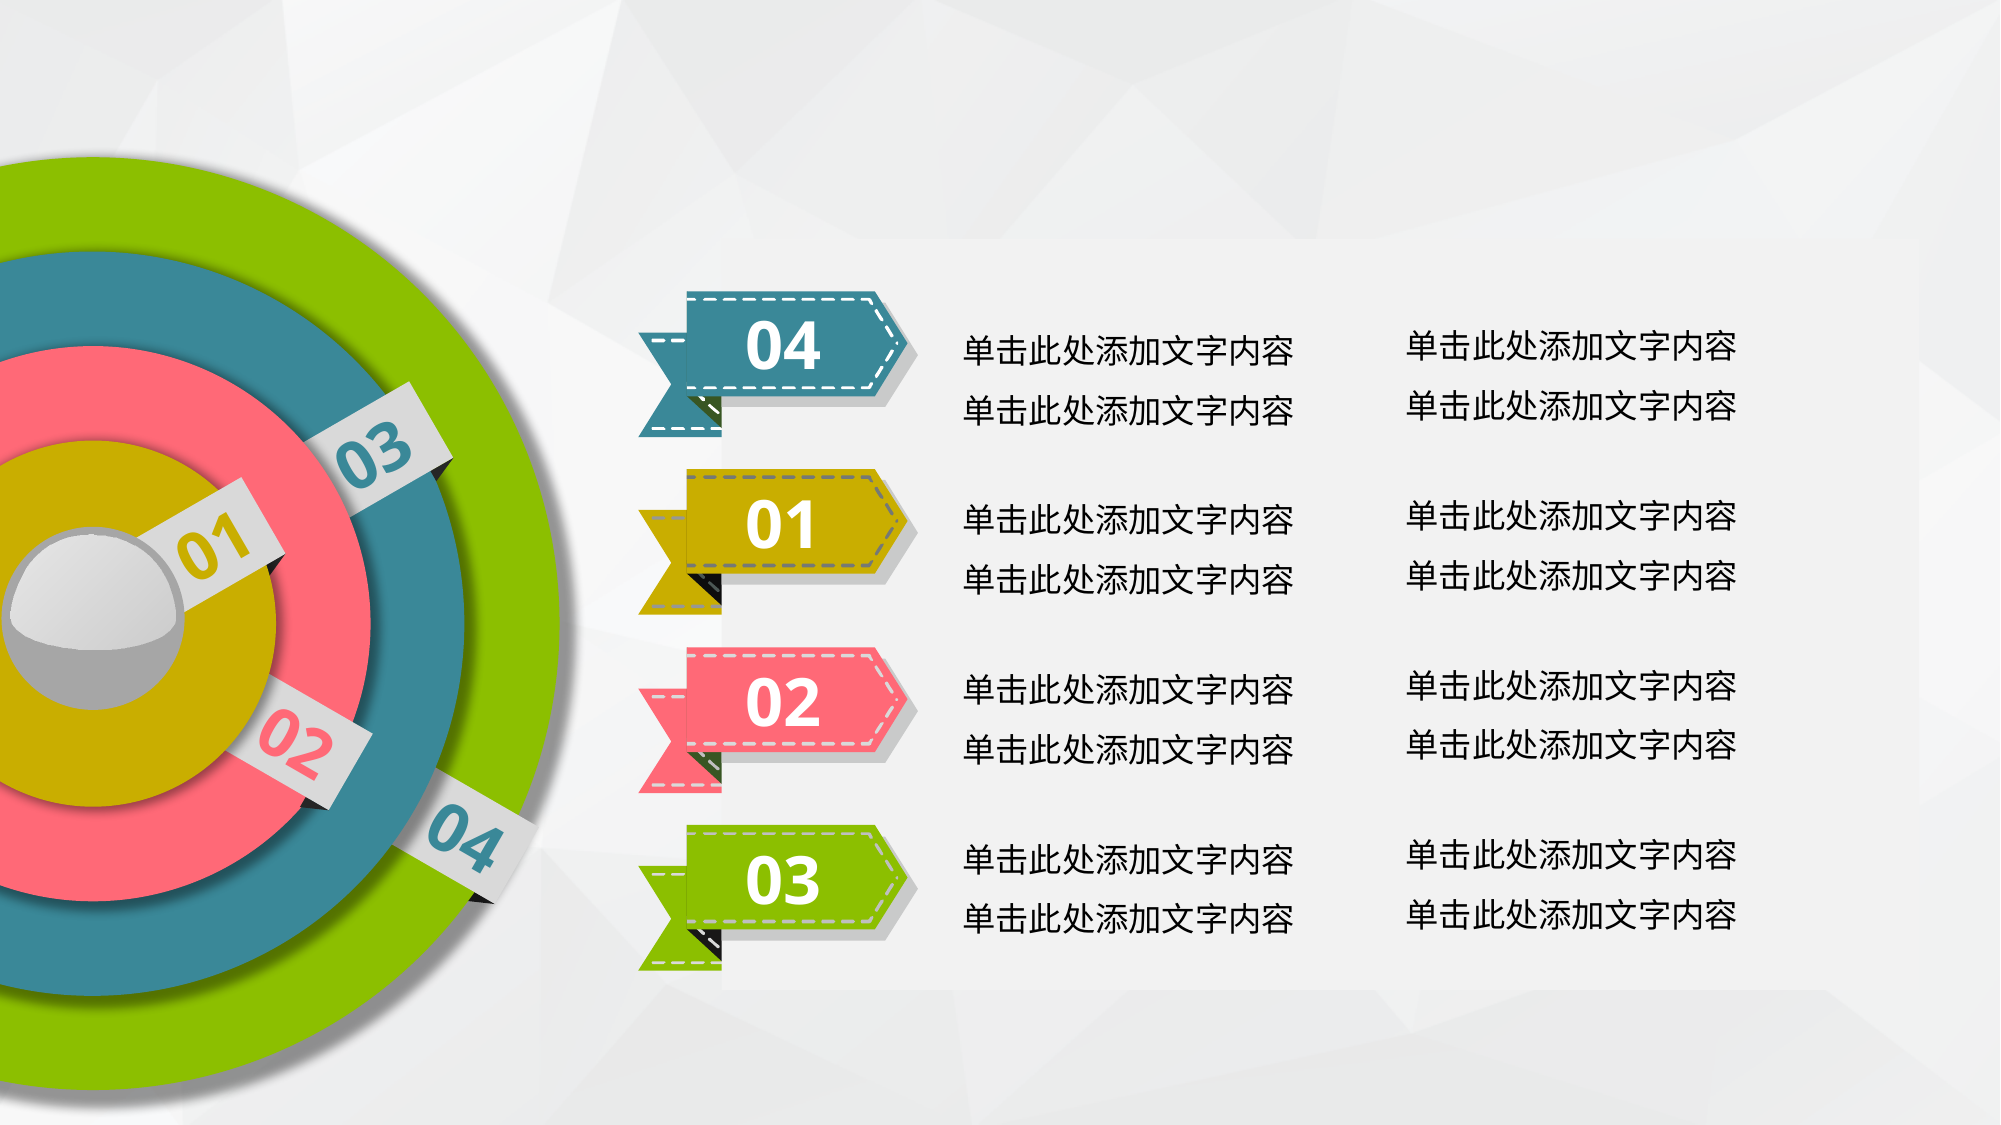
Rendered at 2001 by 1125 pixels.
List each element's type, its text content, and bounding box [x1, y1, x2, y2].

text_box [702, 653, 717, 658]
text_box [710, 604, 721, 609]
text_box [860, 560, 874, 568]
text_box [671, 604, 686, 609]
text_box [230, 693, 360, 815]
text_box [707, 581, 720, 592]
text_box [860, 916, 874, 924]
text_box [884, 325, 894, 338]
text_box 单击此处添加文字内容 单击此处添加文字内容 [947, 811, 1373, 946]
text_box [707, 937, 720, 949]
text_box [860, 832, 873, 839]
text_box 单击此处添加文字内容 单击此处添加文字内容 [1390, 637, 1817, 772]
text_box [721, 836, 918, 941]
text_box [0, 860, 474, 1092]
text_box [710, 783, 721, 787]
text_box [651, 516, 666, 520]
text_box [690, 961, 705, 965]
text_box 01 [730, 474, 837, 569]
text_box [874, 843, 884, 856]
text_box 02 [730, 652, 837, 747]
text_box [638, 688, 721, 794]
text_box [721, 658, 918, 763]
text_box [874, 899, 884, 912]
text_box [686, 741, 697, 746]
text_box [885, 705, 894, 718]
text_box [651, 695, 666, 699]
text_box [840, 475, 855, 479]
text_box [841, 741, 856, 746]
text_box [671, 695, 686, 699]
text_box 单击此处添加文字内容 单击此处添加文字内容 [1390, 806, 1817, 942]
text_box [840, 297, 855, 301]
text_box [491, 824, 541, 906]
text_box [686, 469, 908, 574]
text_box [702, 741, 717, 746]
text_box [686, 291, 908, 397]
text_box [686, 647, 908, 753]
text_box [874, 665, 884, 678]
text_box [860, 653, 874, 662]
text_box [690, 783, 705, 787]
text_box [1, 526, 185, 710]
text_box [690, 604, 705, 609]
text_box [722, 741, 730, 746]
text_box [651, 783, 666, 787]
text_box [860, 475, 874, 483]
text_box [697, 930, 705, 936]
text_box [687, 397, 721, 428]
text_box [707, 403, 720, 415]
text_box [637, 239, 964, 991]
text_box [686, 475, 697, 479]
text_box [874, 543, 884, 556]
text_box [0, 439, 278, 808]
text_box [885, 882, 894, 896]
text_box 单击此处添加文字内容 单击此处添加文字内容 [947, 641, 1373, 777]
text_box [638, 865, 721, 971]
text_box [884, 859, 894, 872]
text_box [671, 961, 686, 965]
text_box [885, 527, 894, 540]
text_box 单击此处添加文字内容 单击此处添加文字内容 [947, 302, 1373, 438]
text_box 04 [413, 776, 537, 904]
text_box [874, 722, 884, 734]
text_box [0, 156, 561, 811]
text_box [688, 753, 721, 784]
text_box [841, 919, 856, 924]
text_box [686, 824, 908, 930]
text_box [651, 338, 666, 343]
text_box [721, 302, 918, 407]
text_box [0, 250, 387, 429]
text_box [686, 919, 697, 924]
text_box [686, 563, 697, 568]
text_box [874, 486, 884, 499]
text_box [884, 681, 894, 694]
text_box 04 [730, 295, 837, 391]
text_box [686, 386, 697, 390]
text_box [710, 961, 721, 965]
text_box [0, 502, 466, 997]
text_box [702, 919, 717, 924]
text_box [722, 653, 730, 658]
text_box [702, 386, 717, 390]
text_box [0, 345, 372, 704]
text_box [841, 386, 856, 390]
text_box [885, 349, 894, 362]
text_box [651, 604, 666, 609]
text_box [722, 919, 730, 924]
text_box 单击此处添加文字内容 单击此处添加文字内容 [1390, 467, 1817, 603]
text_box [671, 338, 686, 343]
text_box [722, 563, 730, 568]
text_box 01 [149, 476, 283, 612]
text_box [310, 405, 459, 502]
text_box [860, 738, 874, 746]
text_box [702, 475, 717, 479]
text_box [841, 563, 856, 568]
text_box [671, 516, 686, 520]
text_box [702, 563, 717, 568]
text_box [702, 297, 717, 301]
text_box [686, 653, 697, 658]
text_box [687, 930, 721, 961]
text_box [638, 509, 721, 615]
text_box [874, 365, 884, 379]
text_box [671, 783, 686, 787]
text_box [697, 574, 705, 579]
text_box [884, 503, 894, 516]
text_box [860, 382, 873, 390]
text_box 单击此处添加文字内容 单击此处添加文字内容 [1390, 298, 1817, 433]
text_box [707, 759, 720, 771]
text_box [687, 574, 721, 605]
text_box [721, 479, 918, 585]
text_box [237, 475, 288, 557]
text_box 03 [730, 830, 837, 926]
text_box [874, 308, 884, 322]
text_box [0, 768, 296, 903]
text_box [840, 653, 855, 658]
text_box [651, 961, 666, 965]
text_box 单击此处添加文字内容 单击此处添加文字内容 [947, 472, 1373, 607]
text_box [686, 297, 697, 301]
text_box [638, 332, 721, 438]
text_box [860, 297, 874, 306]
text_box [721, 238, 1920, 990]
picture [0, 0, 2000, 1125]
